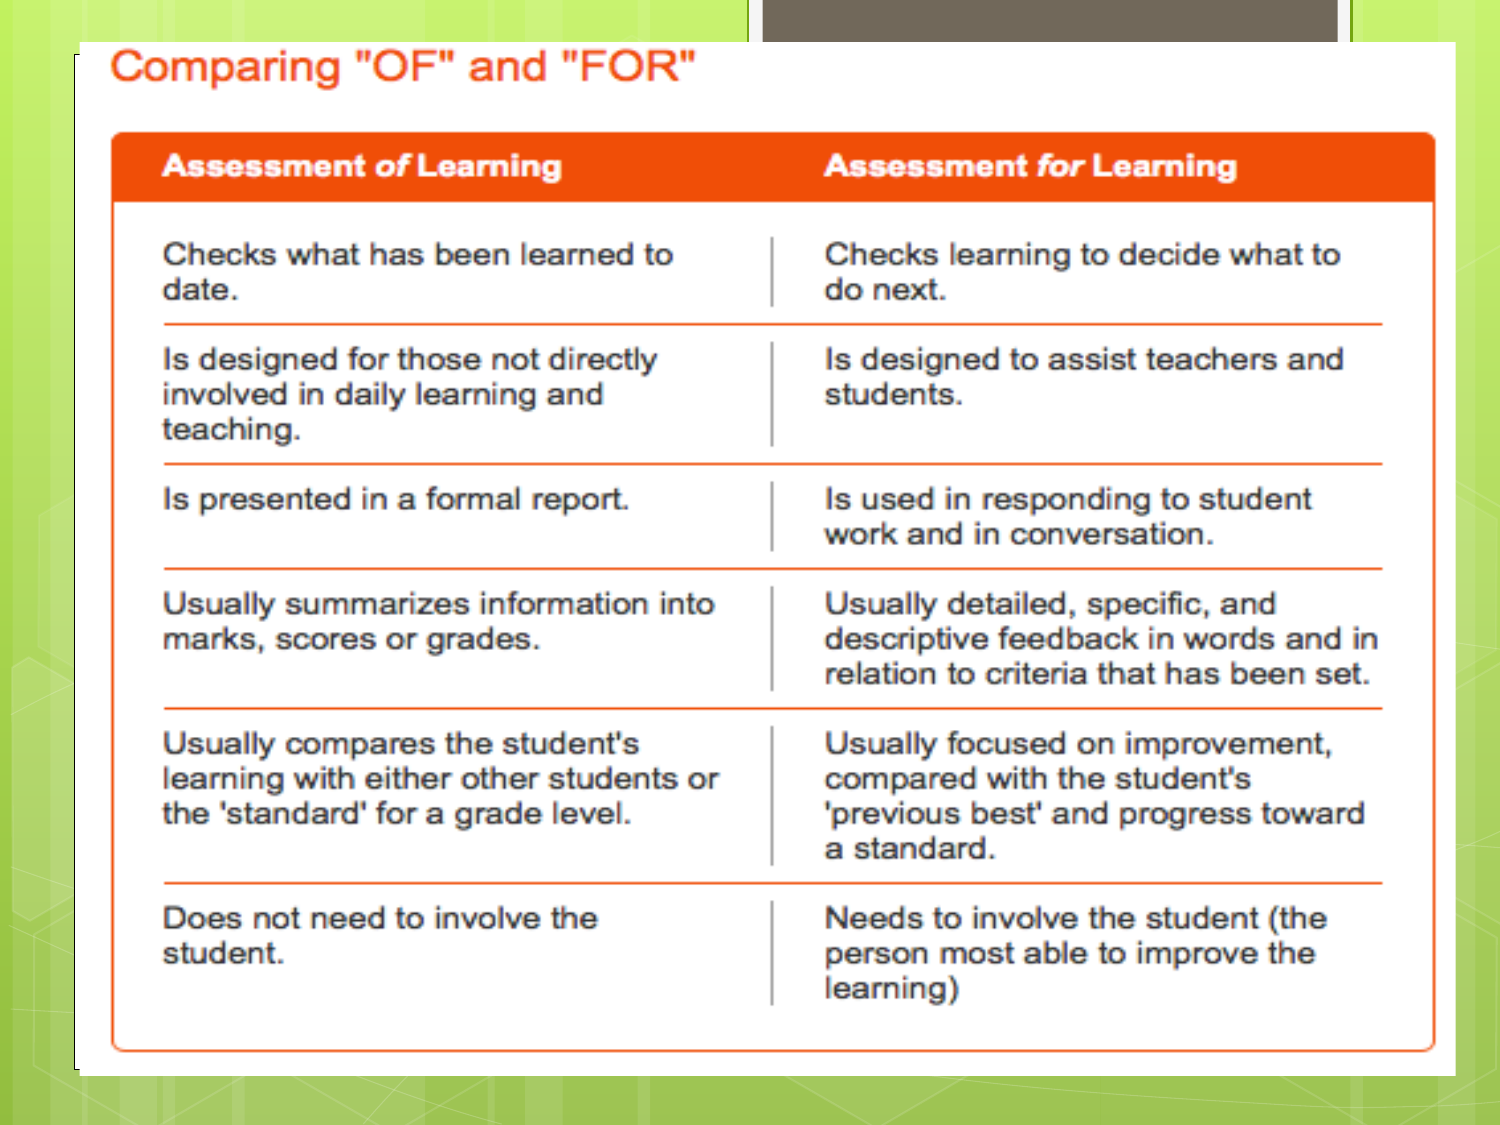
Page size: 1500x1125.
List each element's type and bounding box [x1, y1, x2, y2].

list [79, 42, 1456, 1084]
